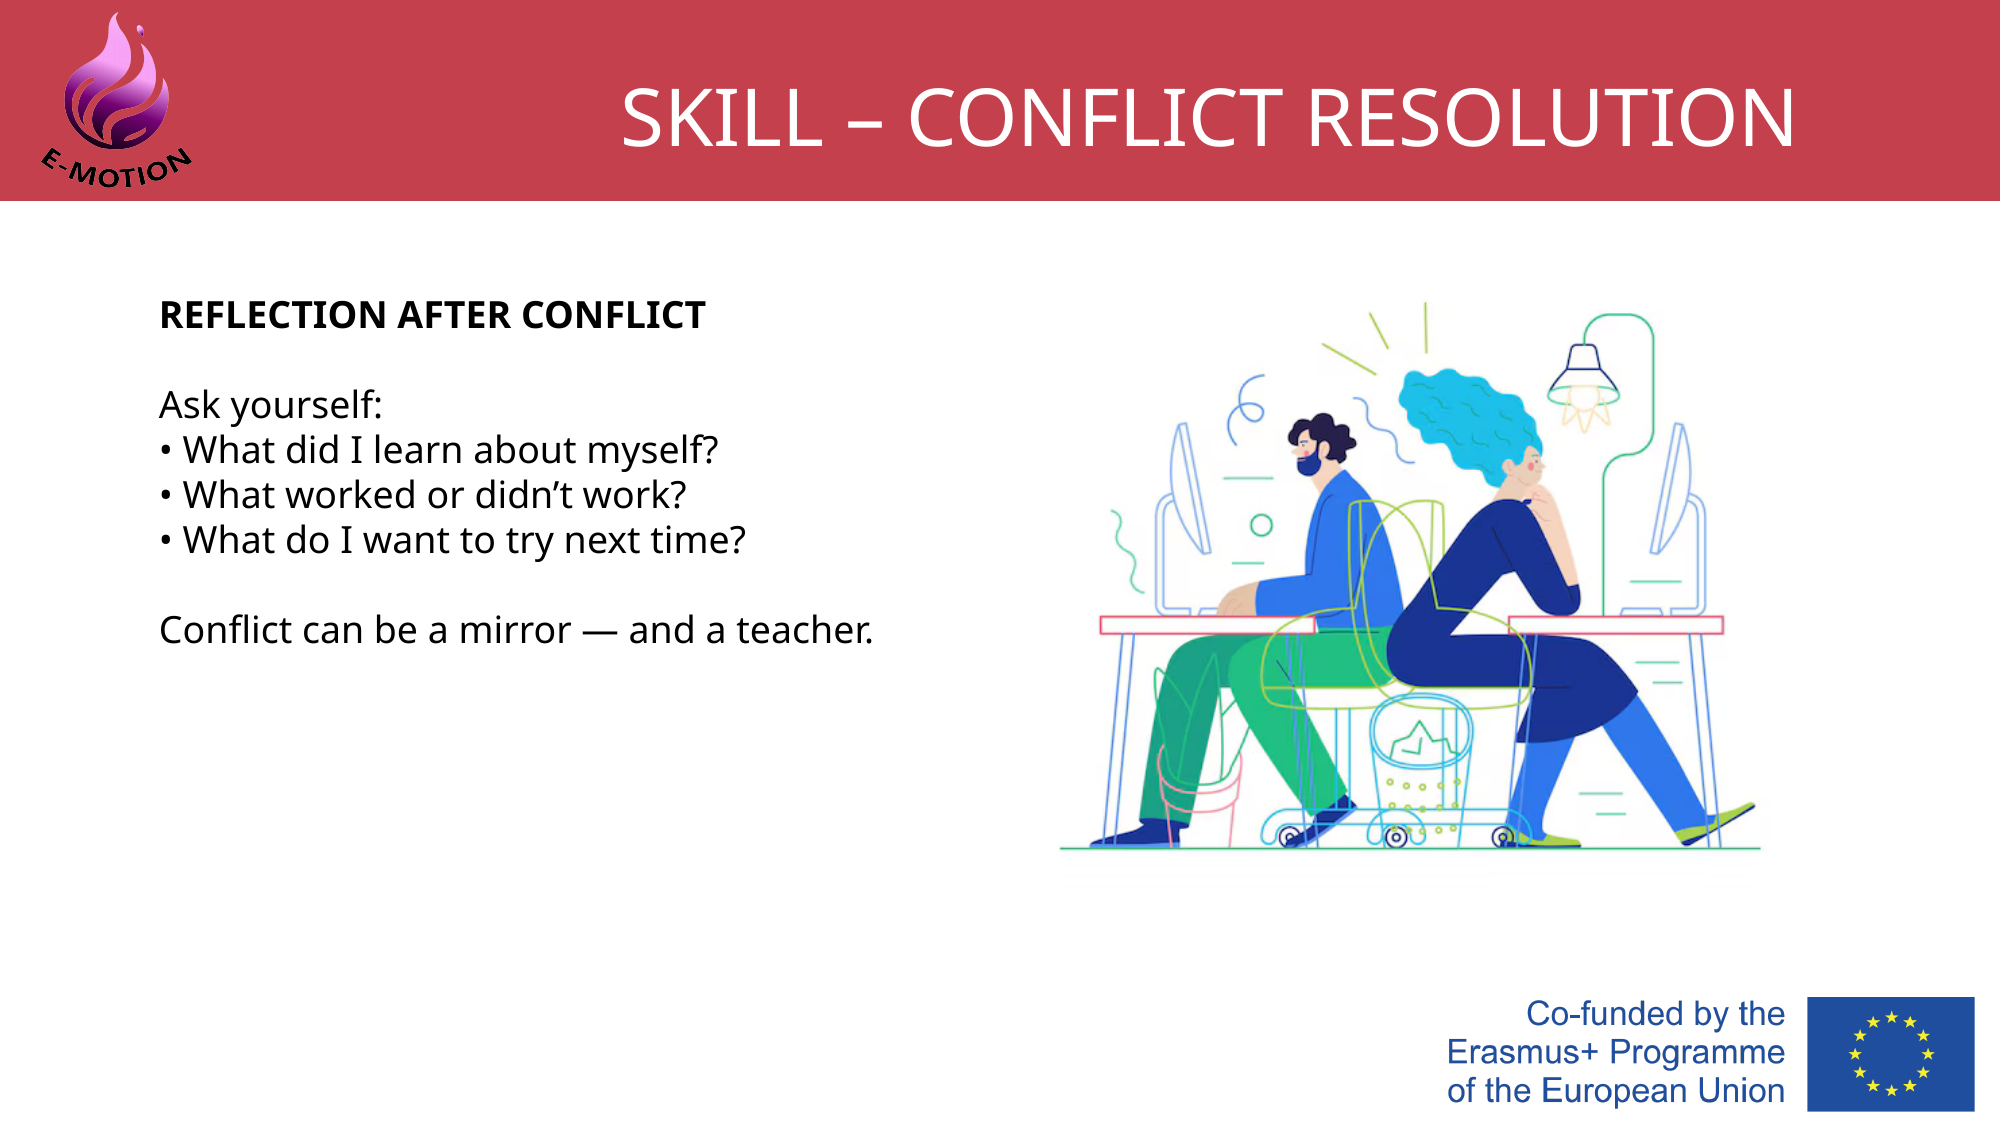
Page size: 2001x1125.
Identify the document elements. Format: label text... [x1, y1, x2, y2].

picture [930, 246, 1929, 929]
text_box REFLECTION AFTER CONFLICT Ask yourself: • What did I learn about myself? • What worked or didn’t work? • What do I want to try next time? Conflict can be a mirror — and a teacher. [144, 283, 930, 659]
picture [0, 0, 253, 247]
text_box SKILL – CONFLICT RESOLUTION [556, 59, 1815, 283]
